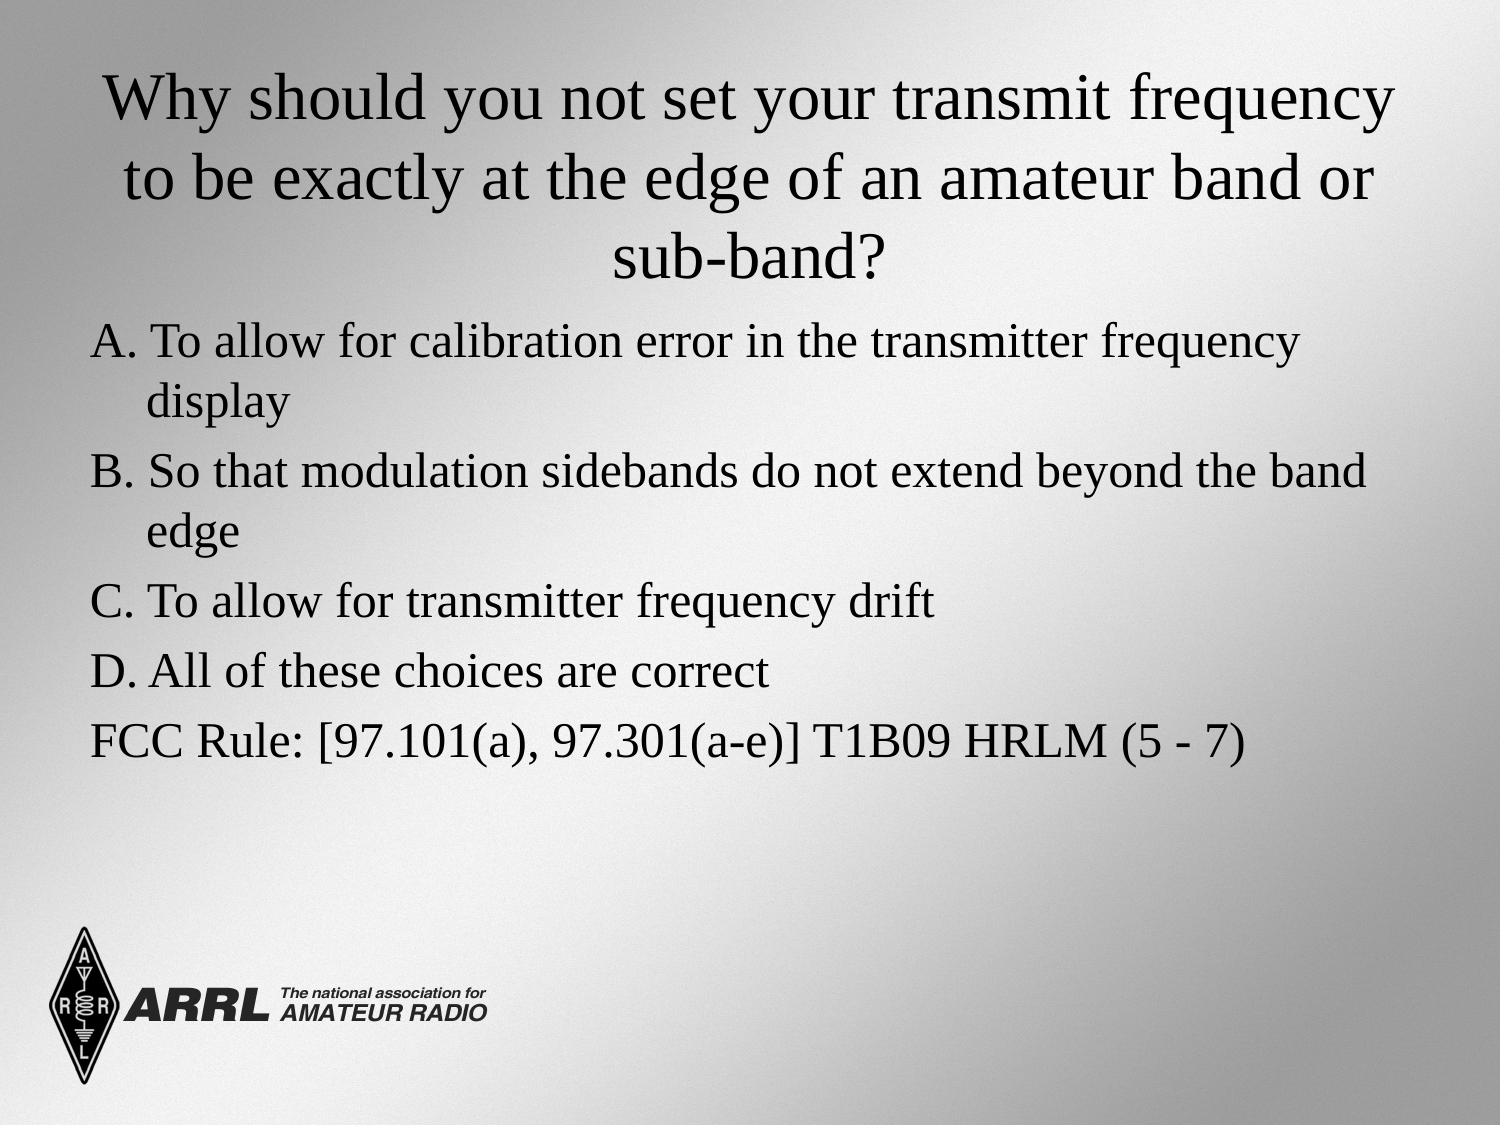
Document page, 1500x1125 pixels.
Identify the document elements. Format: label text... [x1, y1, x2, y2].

picture [0, 0, 1500, 1125]
list A. To allow for calibration error in the transmitter frequency display B. So that modulation sidebands do not extend beyond the band edge C. To allow for transmitter frequency drift D. All of these choices are correct FCC Rule: [97.101(a), 97.301(a-e)] T1B09 HRLM (5 - 7) [75, 299, 1425, 1005]
title Why should you not set your transmit frequency to be exactly at the edge of an amateur band or sub-band? [75, 45, 1425, 233]
